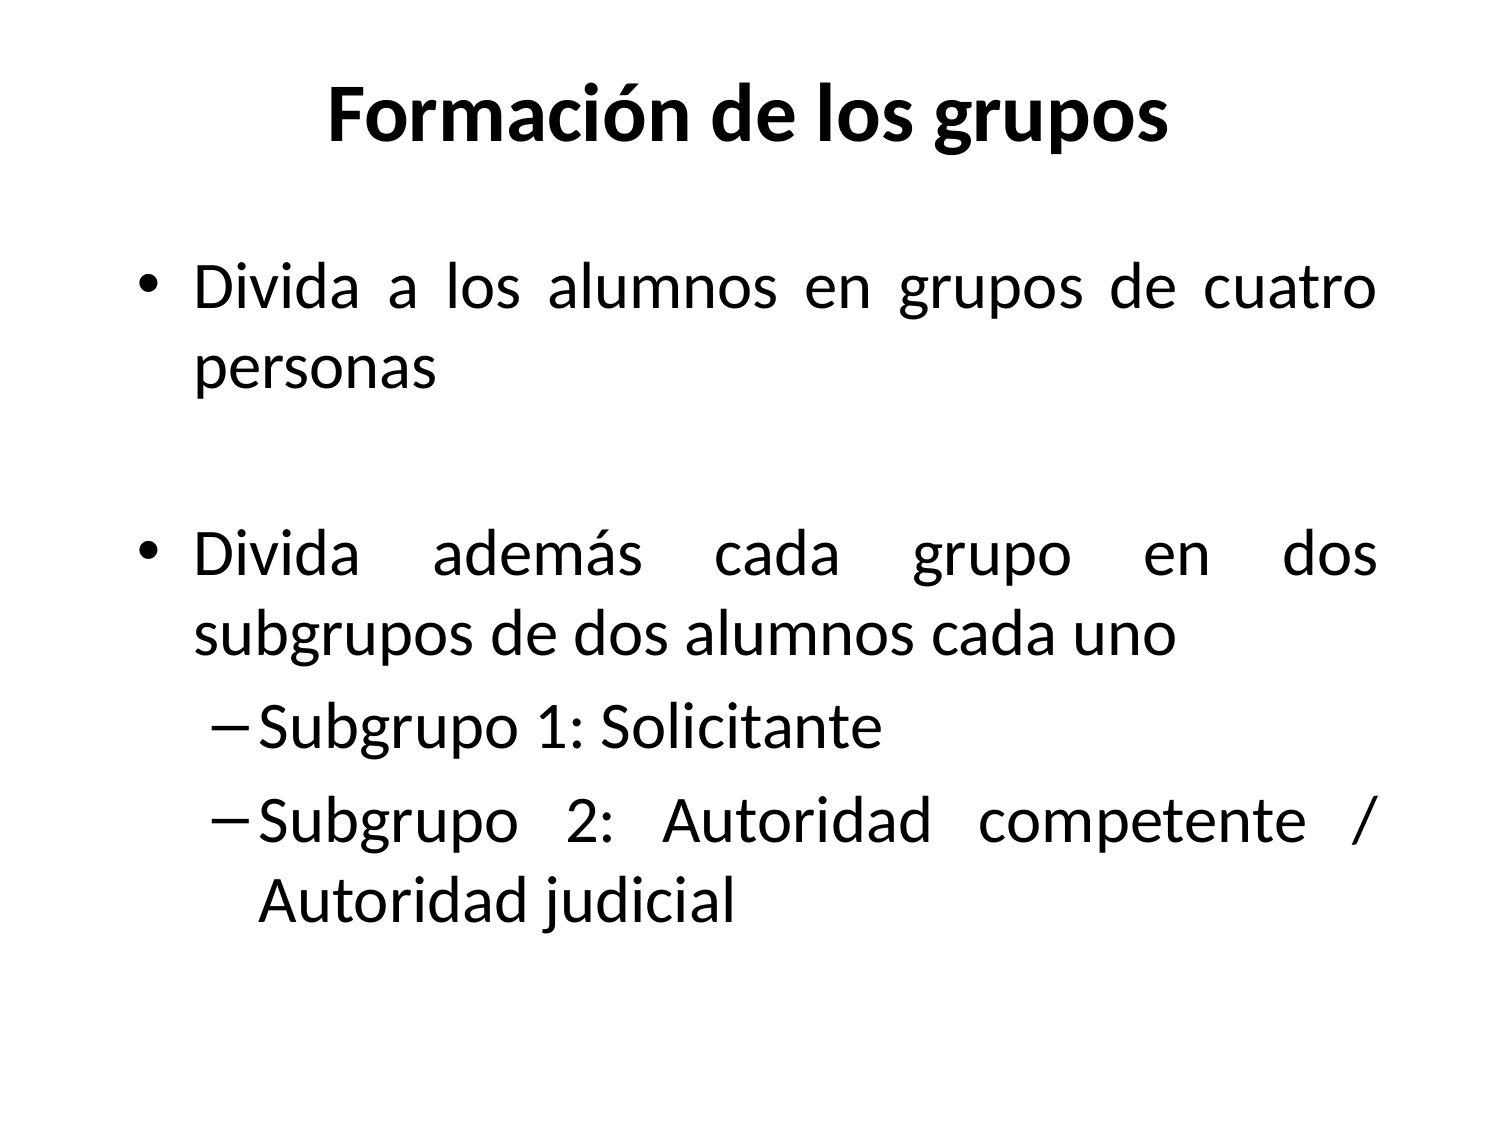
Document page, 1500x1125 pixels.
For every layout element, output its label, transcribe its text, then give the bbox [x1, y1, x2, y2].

text_box Formación de los grupos [83, 51, 1433, 239]
text_box Divida a los alumnos en grupos de cuatro personas Divida además cada grupo en dos subgrupos de dos alumnos cada uno Subgrupo 1: Solicitante Subgrupo 2: Autoridad competente / Autoridad judicial [122, 239, 1394, 1125]
